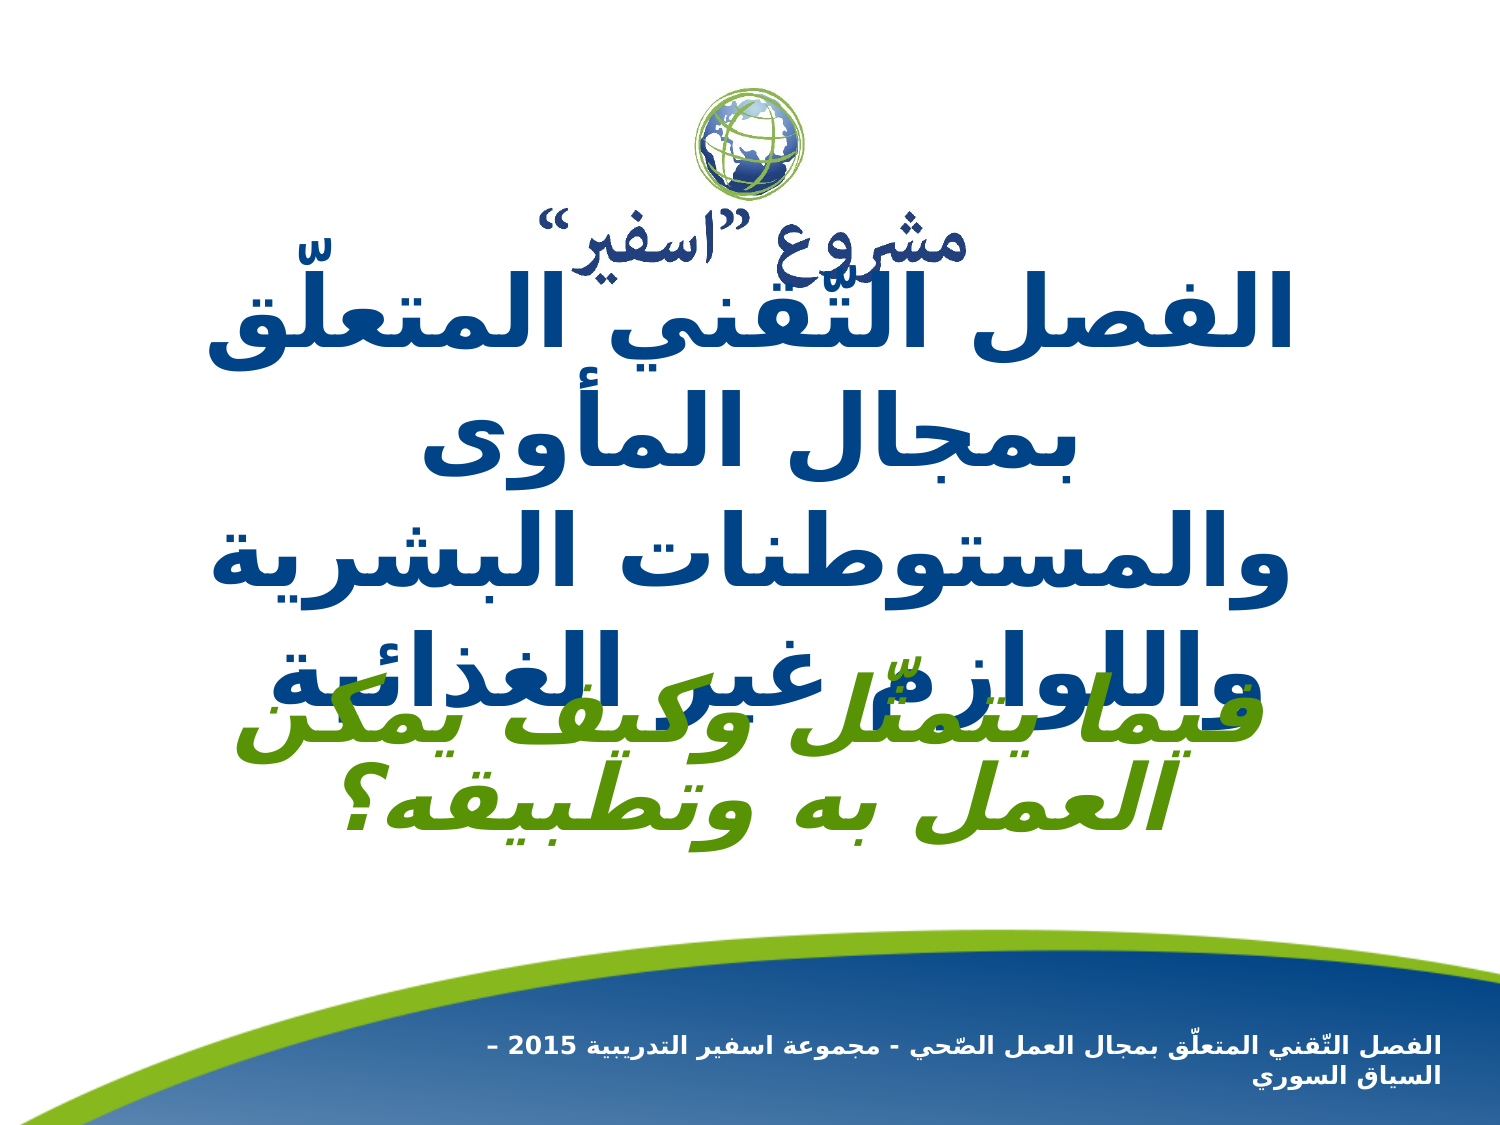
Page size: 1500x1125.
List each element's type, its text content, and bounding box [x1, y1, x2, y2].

text_box الفصل التّقني المتعلّق بمجال العمل الصّحي - مجموعة اسفير التدريبية 2015 –السياق السوري [407, 1022, 1457, 1097]
picture [503, 43, 1000, 332]
title الفصل التّقني المتعلّق بمجال المأوى والمستوطنات البشرية واللوازم غير الغذائية [114, 366, 1390, 608]
picture [0, 927, 1500, 1125]
subtitle فيما يتمثّل وكيف يمكن العمل به وتطبيقه؟ [137, 664, 1361, 953]
